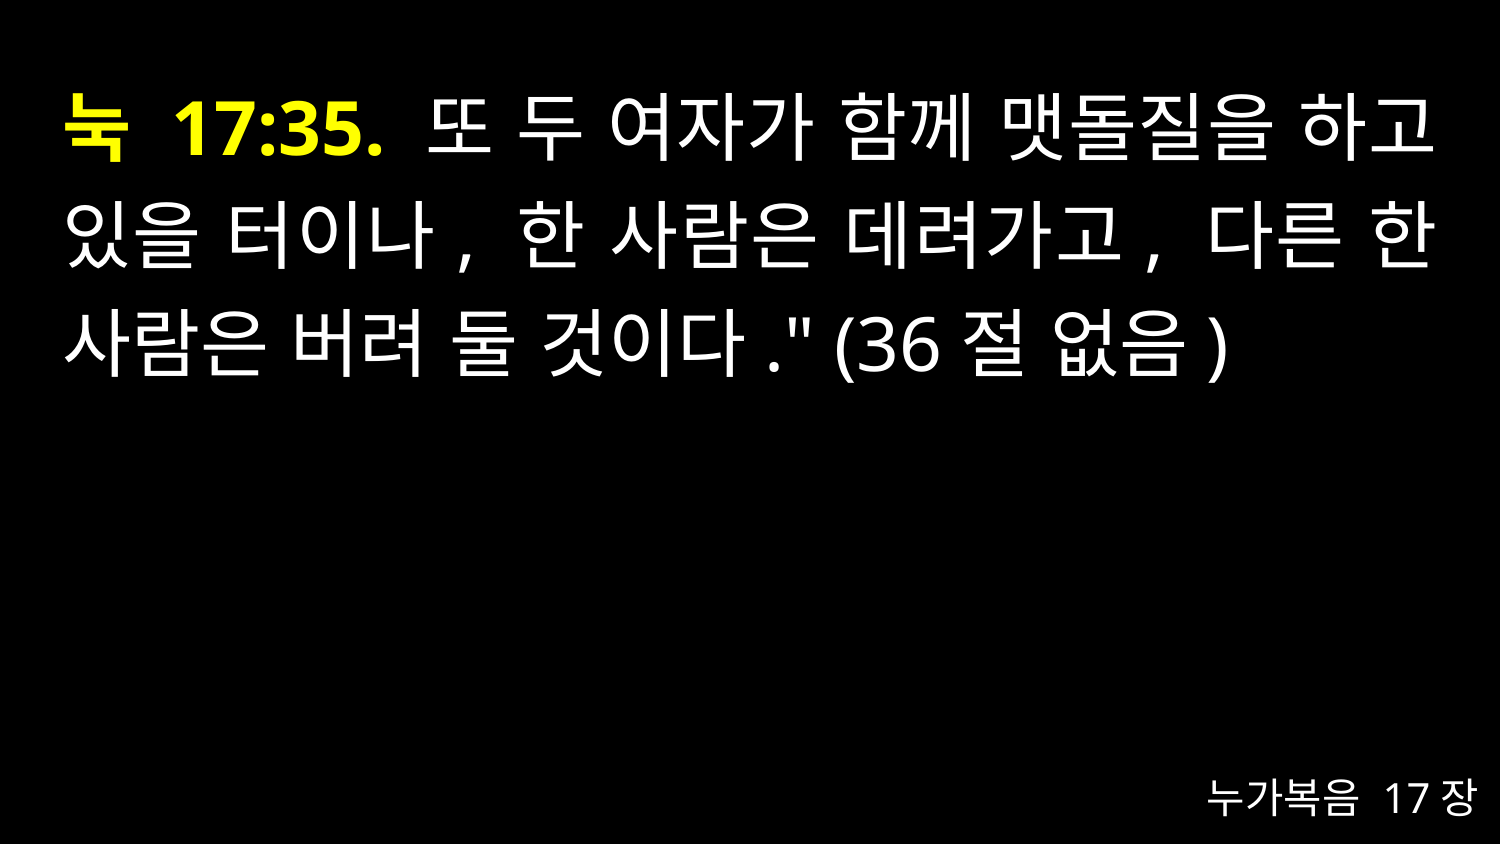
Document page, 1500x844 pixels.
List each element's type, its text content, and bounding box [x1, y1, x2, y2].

subtitle 누가복음 17장 [916, 770, 1500, 844]
title 눅 17:35. 또 두 여자가 함께 맷돌질을 하고 있을 터이나, 한 사람은 데려가고, 다른 한 사람은 버려 둘 것이다." (36절 없음) [0, 0, 1500, 844]
